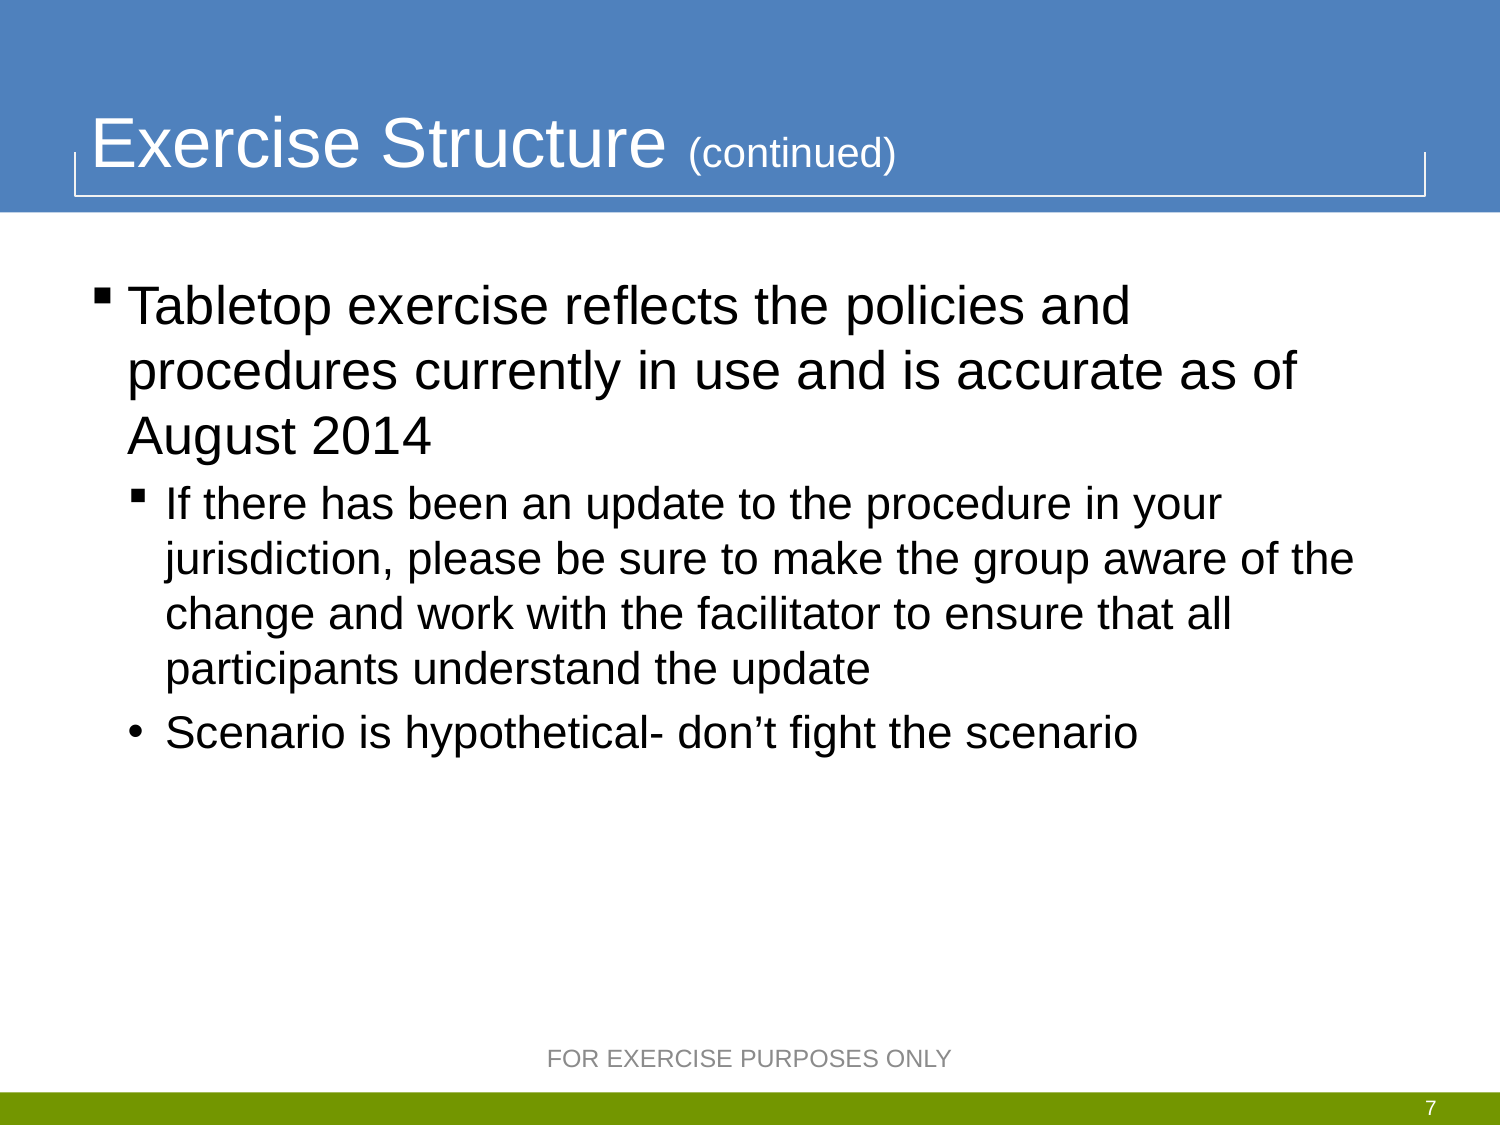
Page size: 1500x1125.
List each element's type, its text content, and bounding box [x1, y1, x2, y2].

title Exercise Structure (continued) [74, 44, 1426, 233]
footer FOR EXERCISE PURPOSES ONLY [512, 1042, 988, 1103]
list Tabletop exercise reflects the policies and procedures currently in use and is accurate as of August 2014 If there has been an update to the procedure in your jurisdiction, please be sure to make the group aware of the change and work with the facilitator to ensure that all participants understand the update Scenario is hypothetical- don’t fight the scenario [74, 262, 1426, 1006]
